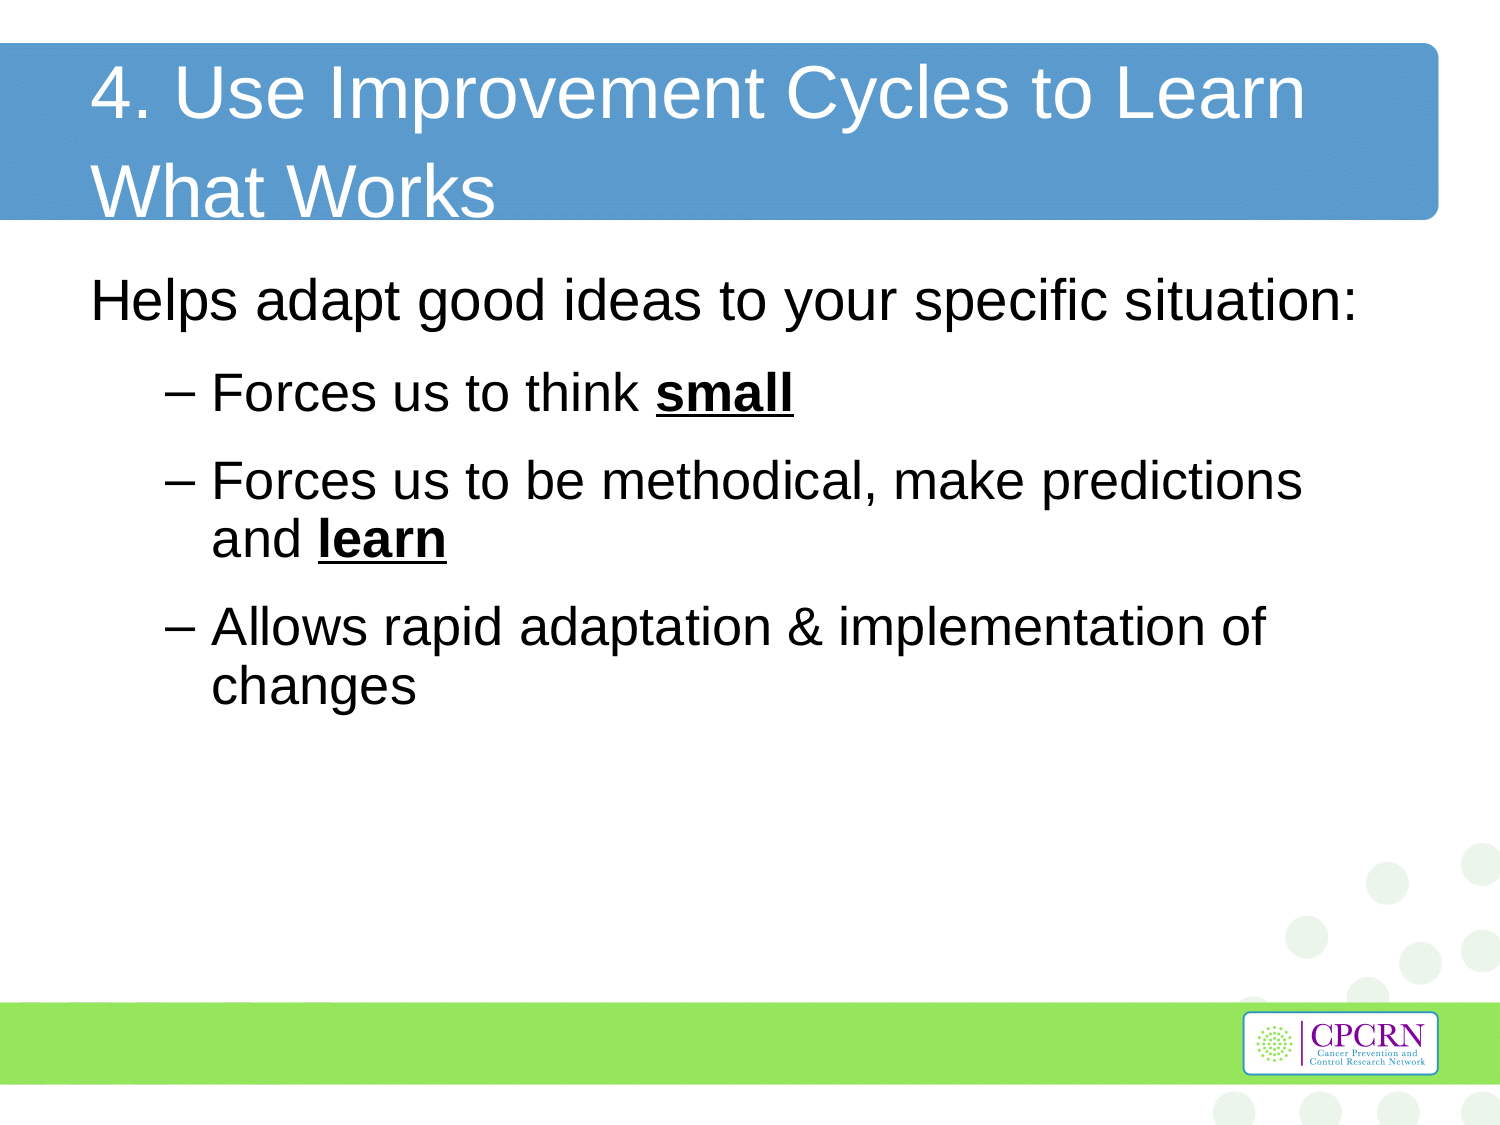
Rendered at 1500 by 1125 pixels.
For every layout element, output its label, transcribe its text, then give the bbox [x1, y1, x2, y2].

title 4. Use Improvement Cycles to Learn What Works [75, 45, 1500, 233]
picture [0, 0, 1500, 1125]
list Helps adapt good ideas to your specific situation: Forces us to think small Forces us to be methodical, make predictions and learn Allows rapid adaptation & implementation of changes [75, 262, 1425, 1005]
